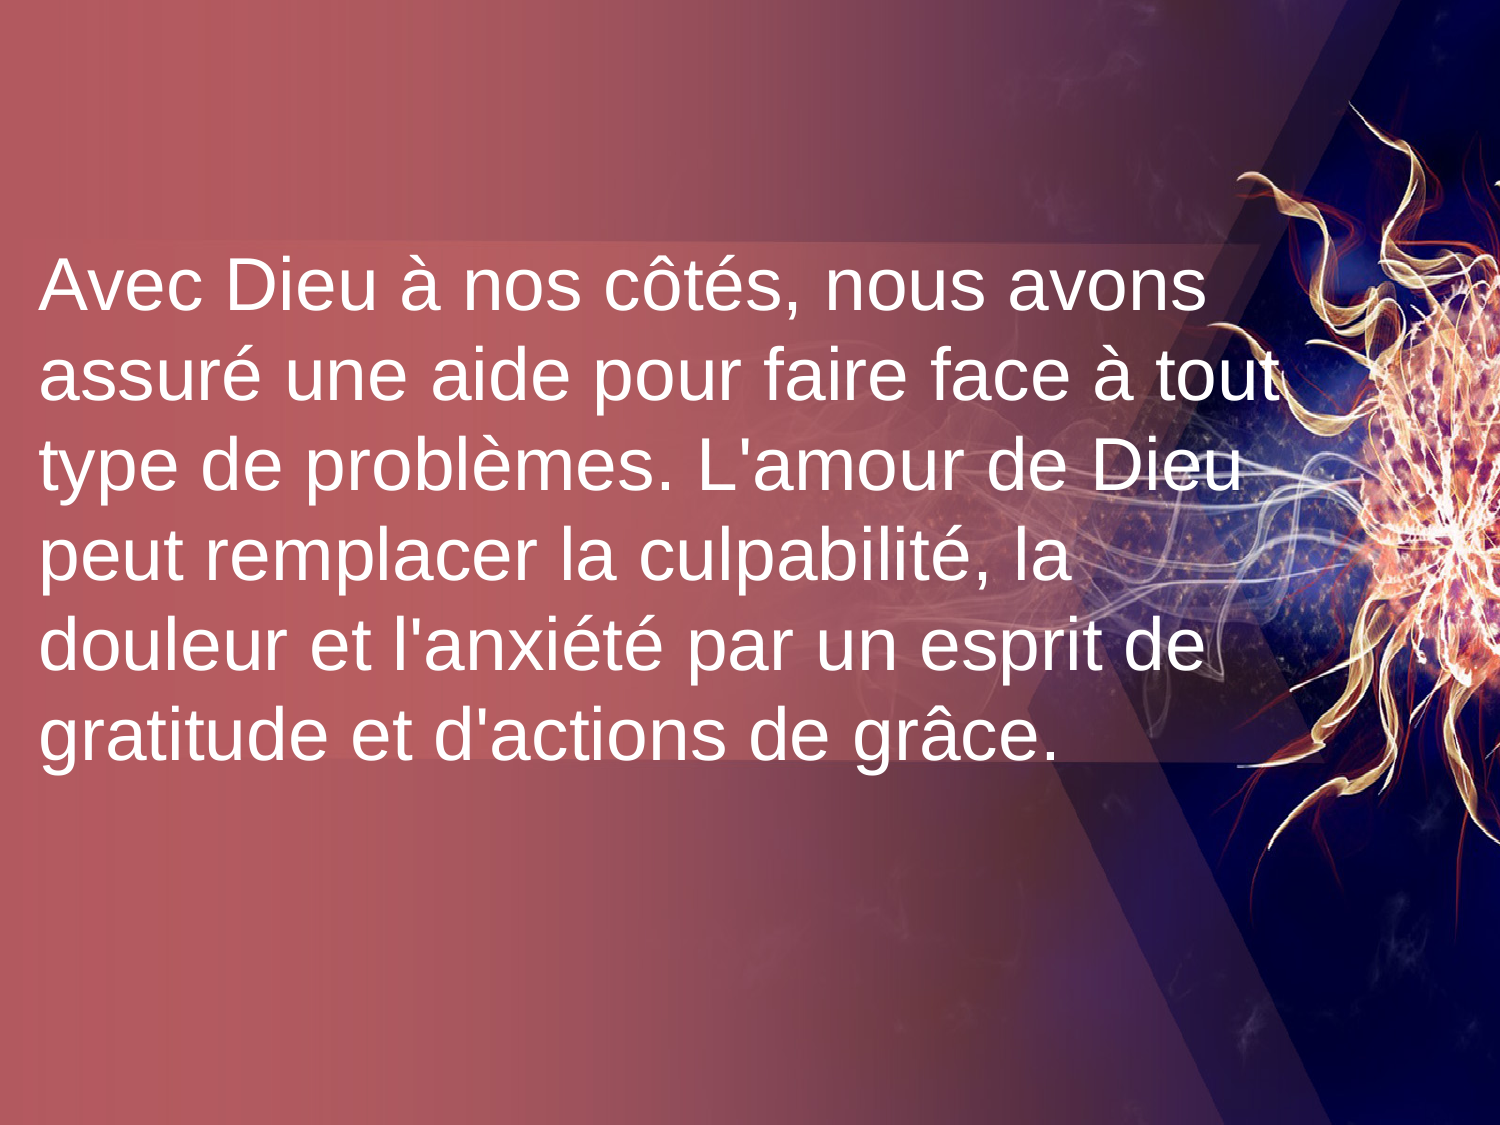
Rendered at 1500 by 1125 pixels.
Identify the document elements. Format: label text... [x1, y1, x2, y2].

picture [0, 0, 1500, 1125]
text_box Avec Dieu à nos côtés, nous avons assuré une aide pour faire face à tout type de problèmes. L'amour de Dieu peut remplacer la culpabilité, la douleur et l'anxiété par un esprit de gratitude et d'actions de grâce. [23, 228, 1300, 784]
